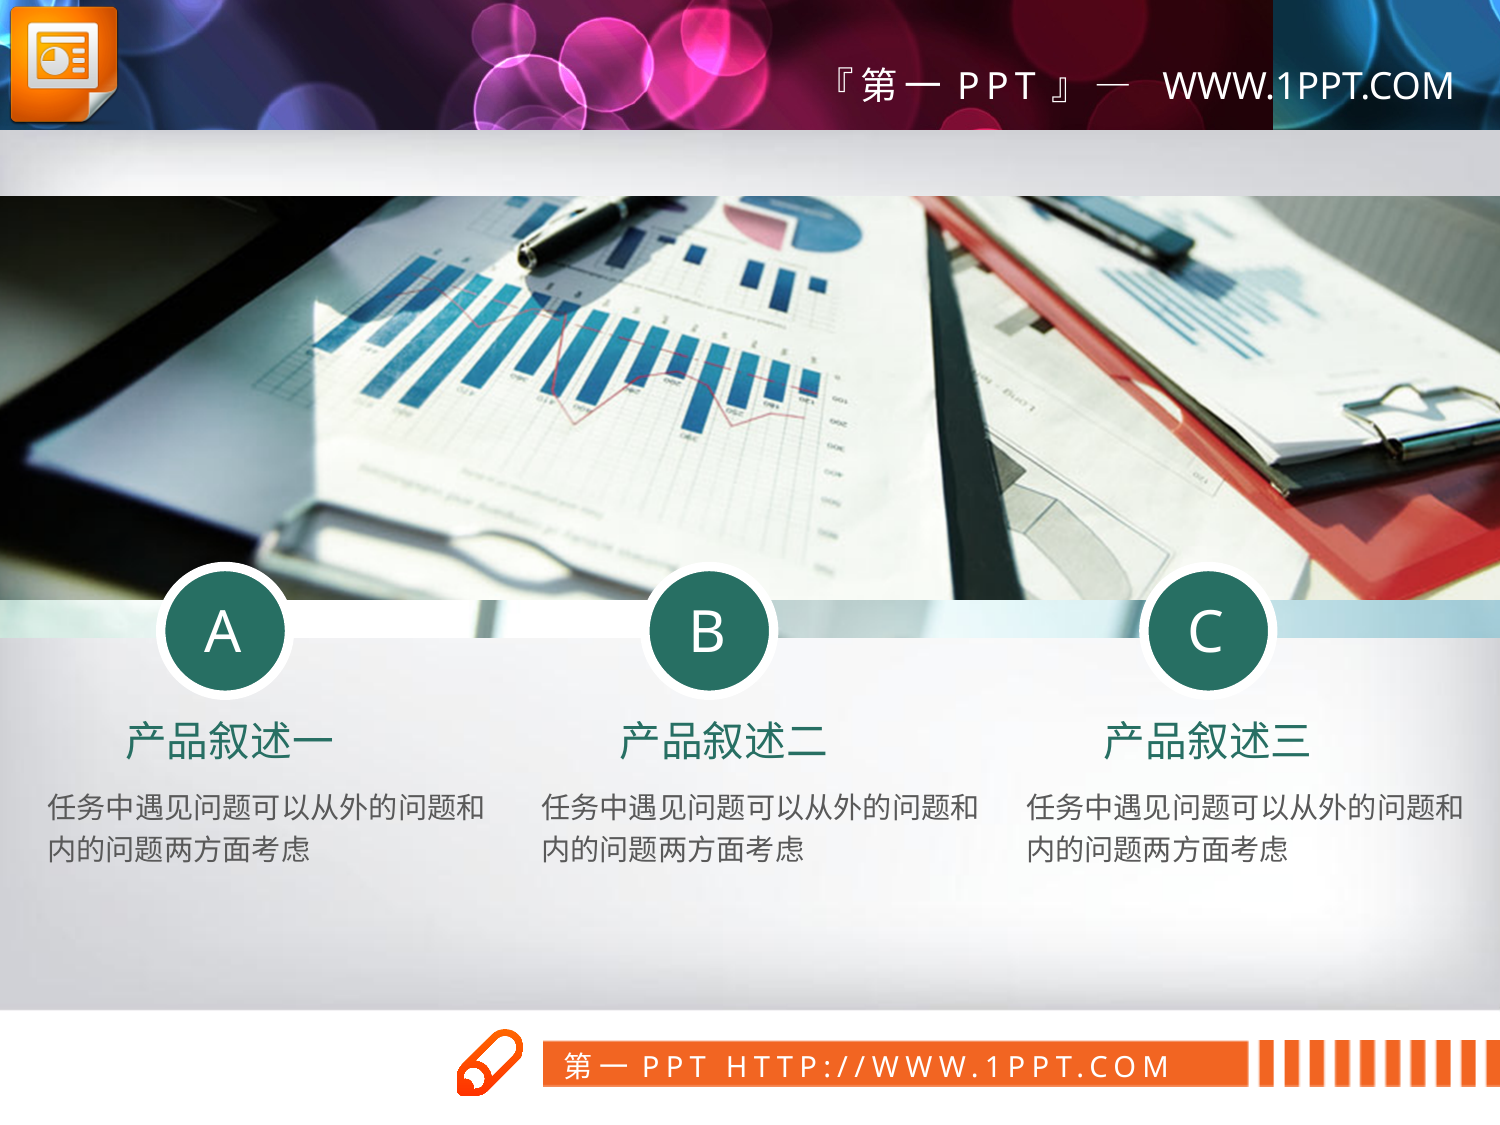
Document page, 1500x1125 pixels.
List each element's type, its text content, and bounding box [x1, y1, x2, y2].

text_box 任务中遇见问题可以从外的问题和内的问题两方面考虑 [526, 775, 998, 874]
text_box 产品叙述三 [1018, 707, 1399, 773]
text_box 产品叙述二 [533, 707, 914, 773]
text_box [0, 196, 1500, 638]
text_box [1143, 566, 1273, 696]
text_box 任务中遇见问题可以从外的问题和内的问题两方面考虑 [1011, 775, 1483, 874]
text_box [644, 566, 774, 696]
text_box 任务中遇见问题可以从外的问题和内的问题两方面考虑 [32, 775, 504, 874]
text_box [160, 566, 290, 696]
picture [0, 638, 1500, 1012]
text_box 产品叙述一 [39, 707, 420, 773]
picture [543, 1040, 1500, 1087]
picture [0, 0, 1500, 196]
